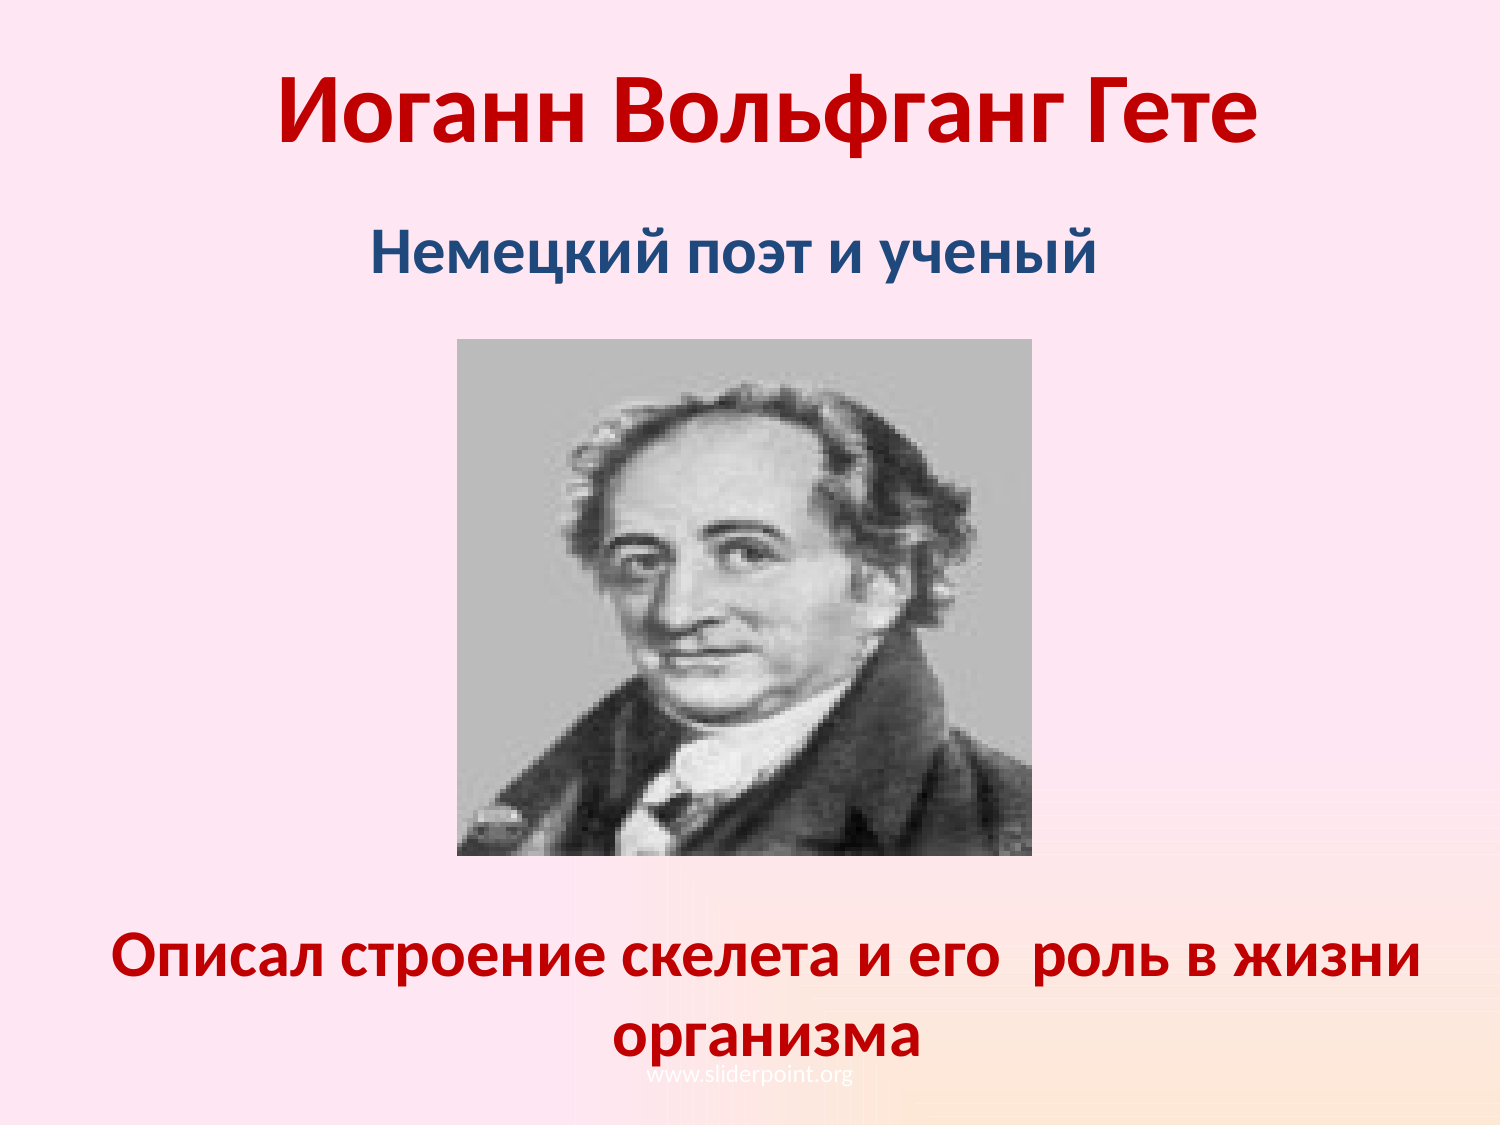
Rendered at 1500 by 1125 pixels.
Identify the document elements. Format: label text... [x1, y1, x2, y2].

text_box Иоганн Вольфганг Гете [262, 35, 1276, 170]
picture [456, 339, 1032, 856]
text_box Немецкий поэт и ученый [355, 199, 1115, 294]
text_box Описал строение скелета и его роль в жизни организма [70, 902, 1465, 1077]
footer www.sliderpoint.org [512, 1042, 988, 1103]
